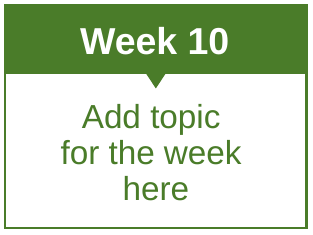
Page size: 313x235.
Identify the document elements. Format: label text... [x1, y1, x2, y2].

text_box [4, 5, 307, 89]
text_box Add topic for the week here [11, 92, 301, 215]
text_box [4, 4, 308, 229]
